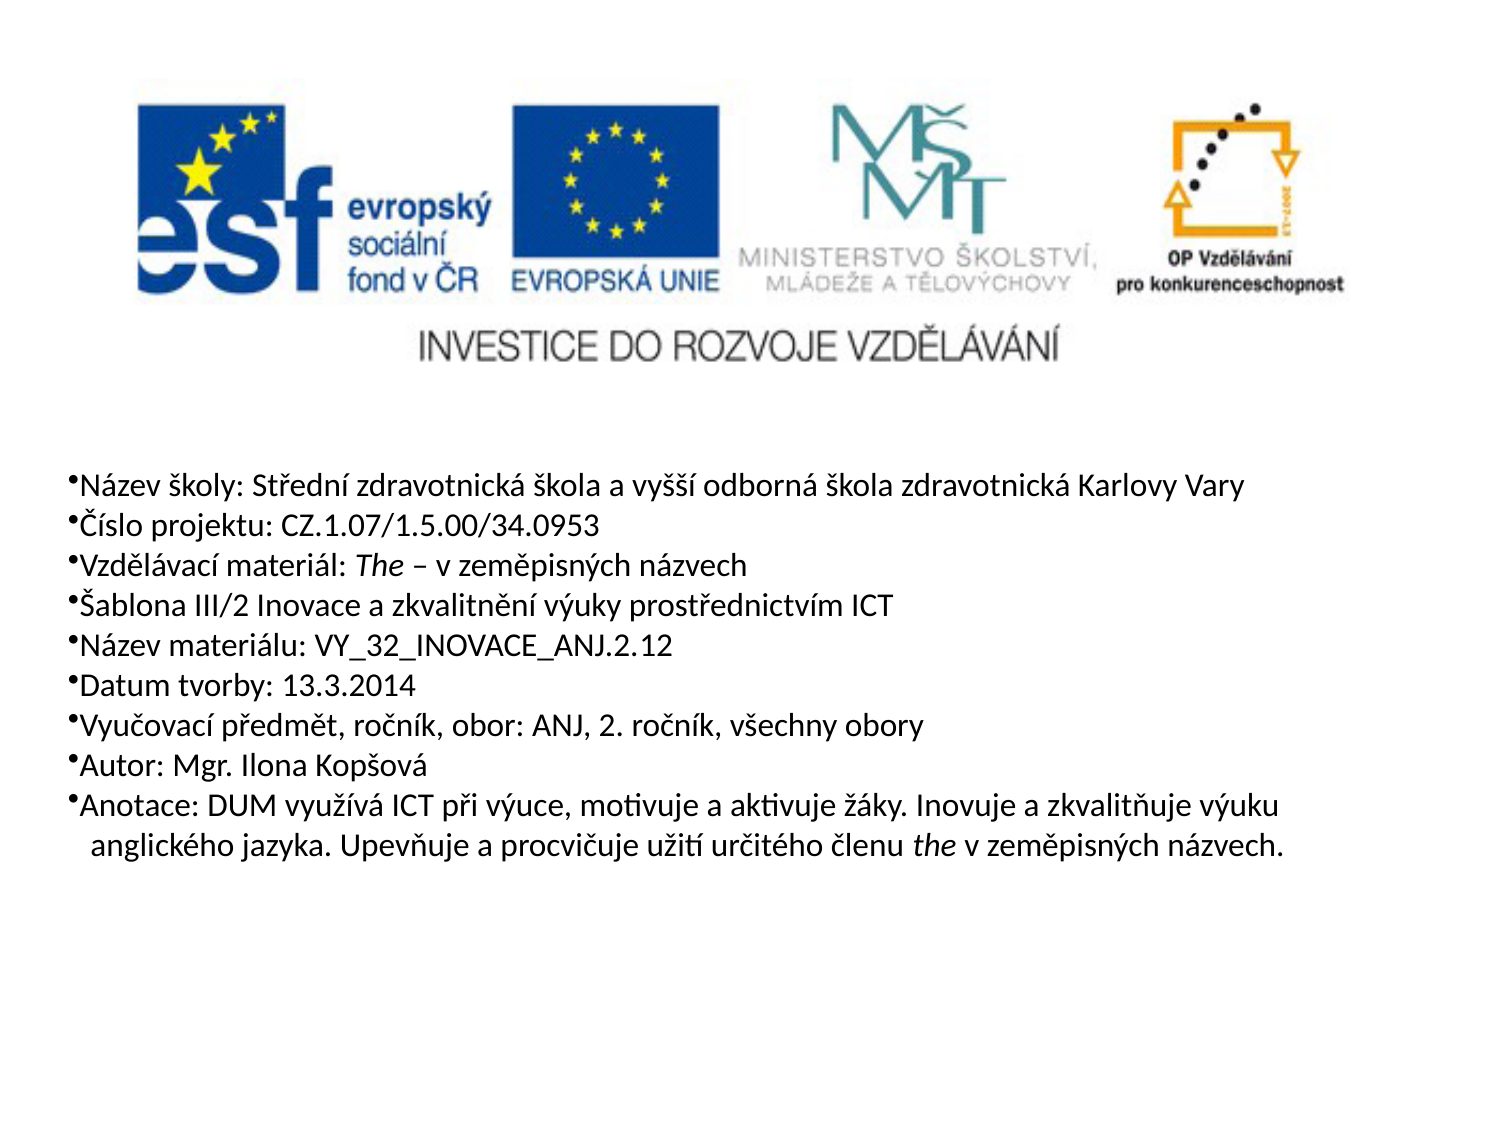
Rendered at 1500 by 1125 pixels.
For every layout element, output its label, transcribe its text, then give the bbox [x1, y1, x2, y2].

text_box Název školy: Střední zdravotnická škola a vyšší odborná škola zdravotnická Karlovy Vary Číslo projektu: CZ.1.07/1.5.00/34.0953 Vzdělávací materiál: The – v zeměpisných názvech Šablona III/2 Inovace a zkvalitnění výuky prostřednictvím ICT Název materiálu: VY_32_INOVACE_ANJ.2.12 Datum tvorby: 13.3.2014 Vyučovací předmět, ročník, obor: ANJ, 2. ročník, všechny obory Autor: Mgr. Ilona Kopšová Anotace: DUM využívá ICT při výuce, motivuje a aktivuje žáky. Inovuje a zkvalitňuje výuku anglického jazyka. Upevňuje a procvičuje užití určitého členu the v zeměpisných názvech. [53, 456, 1441, 871]
picture [100, 77, 1377, 386]
